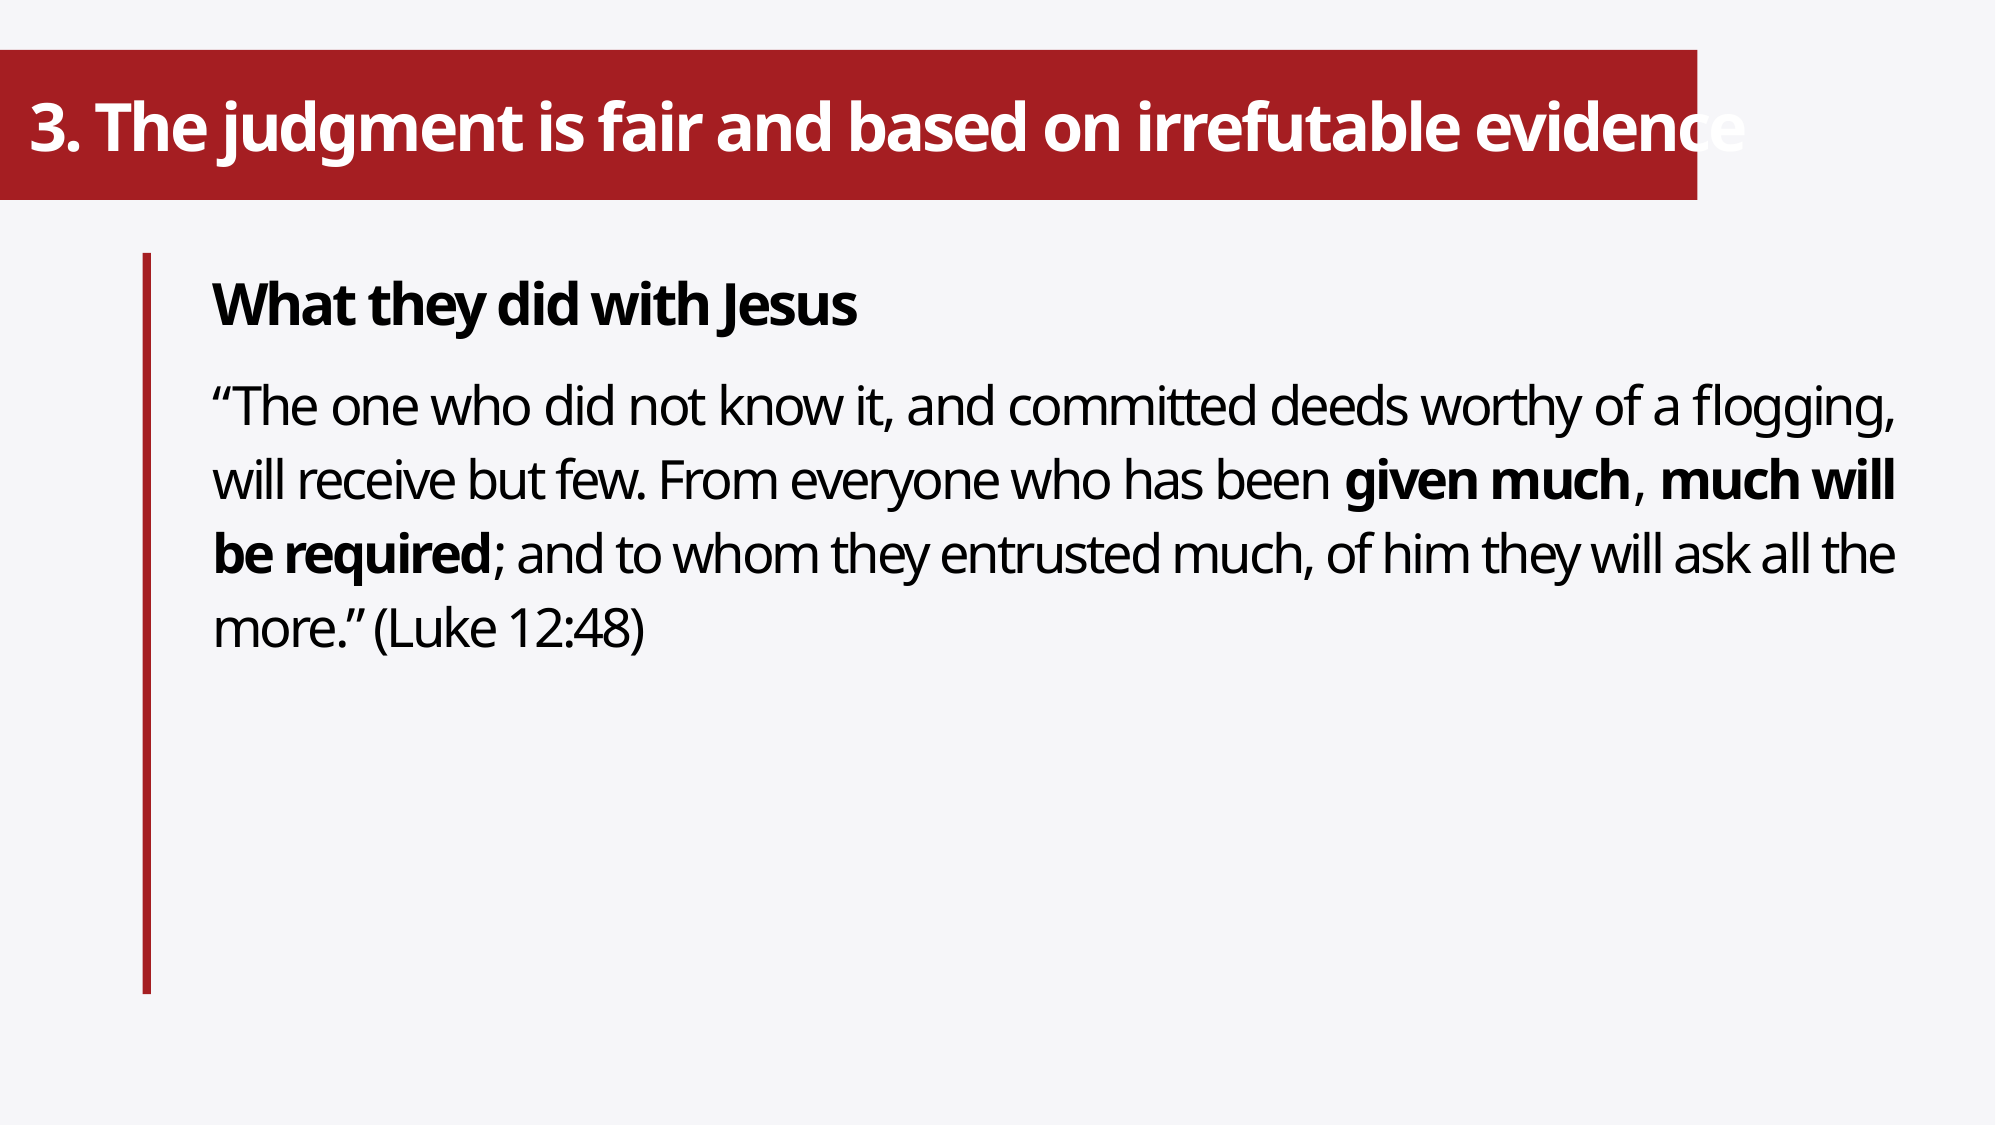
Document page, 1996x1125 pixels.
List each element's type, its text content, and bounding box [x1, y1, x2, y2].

subtitle What they did with Jesus “The one who did not know it, and committed deeds worthy of a flogging, will receive but few. From everyone who has been given much, much will be required; and to whom they entrusted much, of him they will ask all the more.” (Luke 12:48) [197, 249, 1910, 1000]
text_box [1583, 48, 1700, 62]
text_box [1583, 188, 1700, 202]
title 3. The judgment is fair and based on irrefutable evidence [14, 62, 1810, 188]
